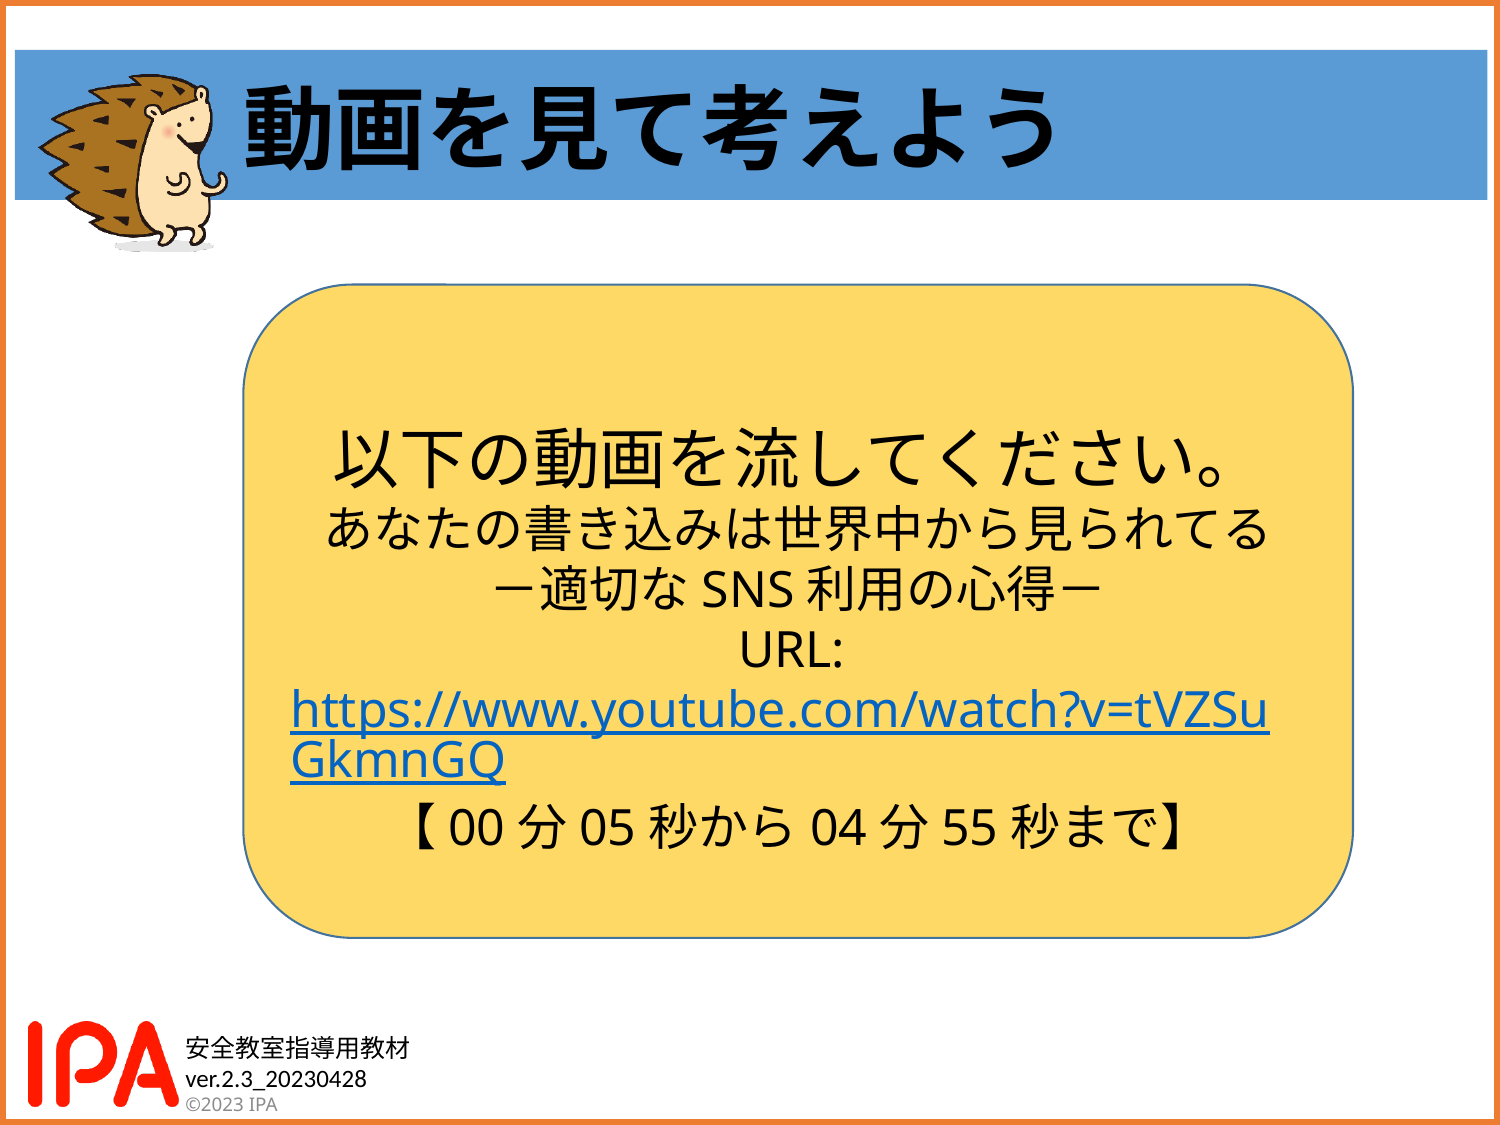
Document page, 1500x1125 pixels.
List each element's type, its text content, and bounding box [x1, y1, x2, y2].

picture [38, 74, 228, 252]
text_box 以下の動画を流してください。 あなたの書き込みは世界中から見られてる －適切なSNS利用の心得－ URL: https://www.youtube.com/watch?v=tVZSuGkmnGQ 【00分05秒から04分55秒まで】 [242, 283, 1355, 939]
picture [28, 1021, 179, 1107]
title 動画を見て考えよう [228, 59, 1500, 207]
